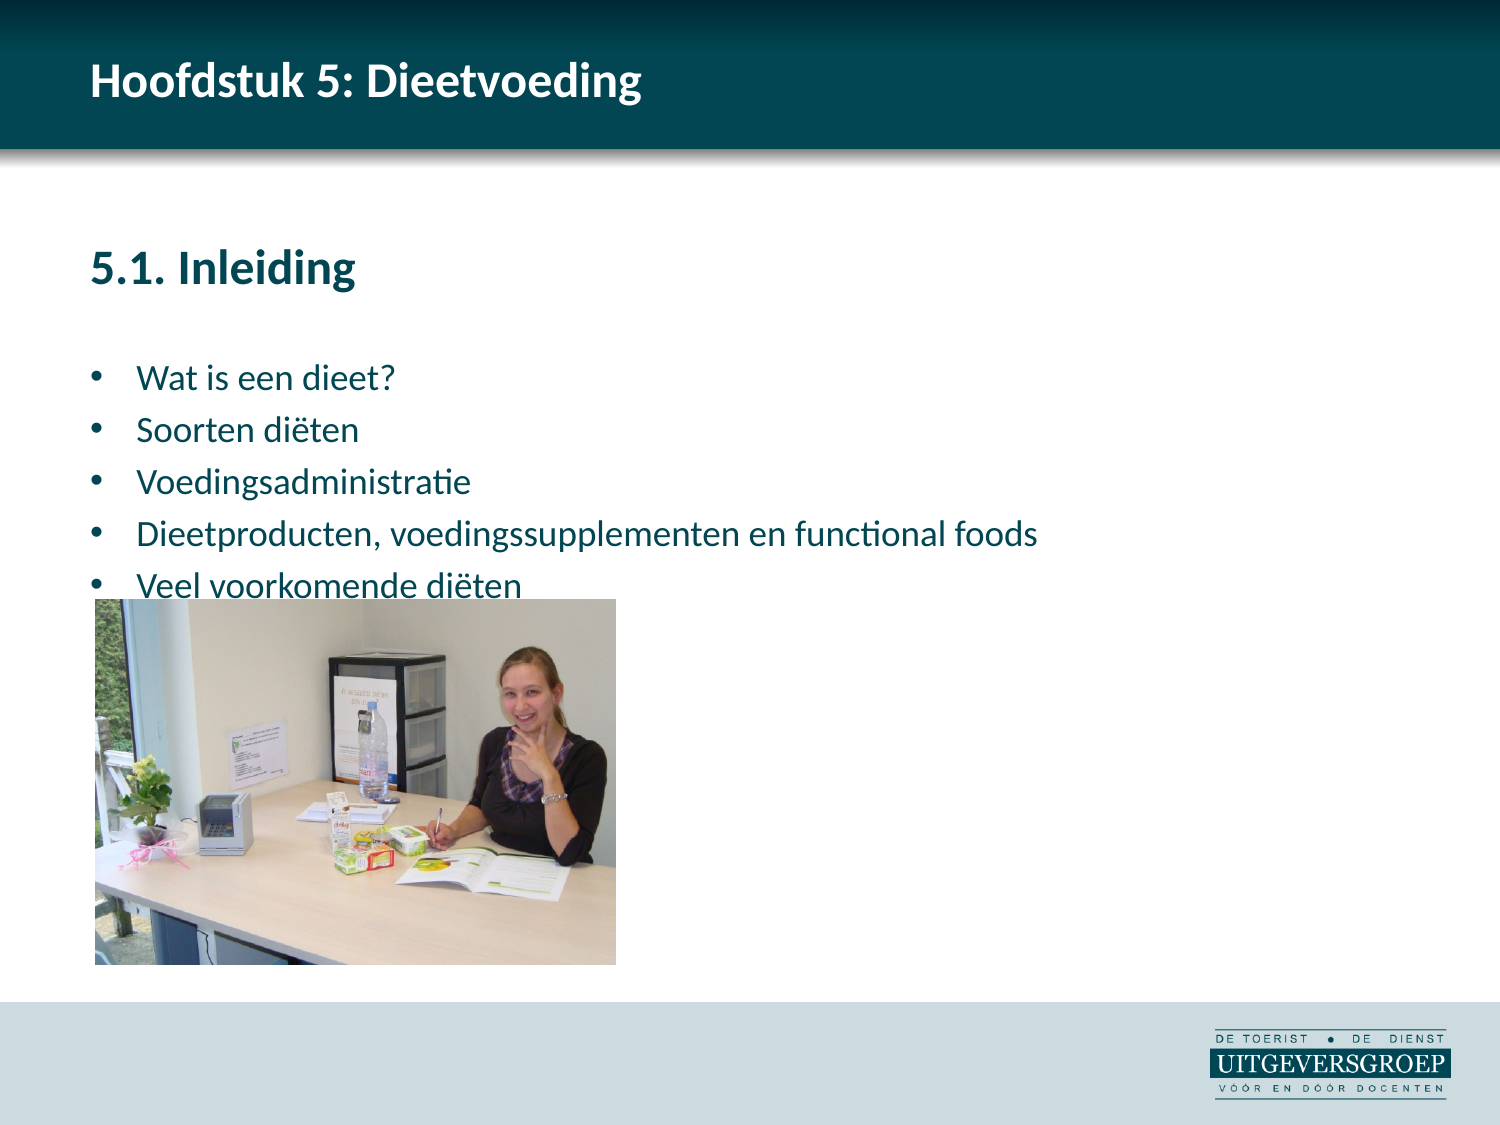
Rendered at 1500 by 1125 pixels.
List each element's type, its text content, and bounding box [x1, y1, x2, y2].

title Hoofdstuk 5: Dieetvoeding [75, 0, 1425, 172]
list 5.1. Inleiding Wat is een dieet? Soorten diëten Voedingsadministratie Dieetproducten, voedingssupplementen en functional foods Veel voorkomende diëten [75, 221, 1425, 965]
picture [95, 599, 616, 965]
picture [1210, 1021, 1451, 1106]
